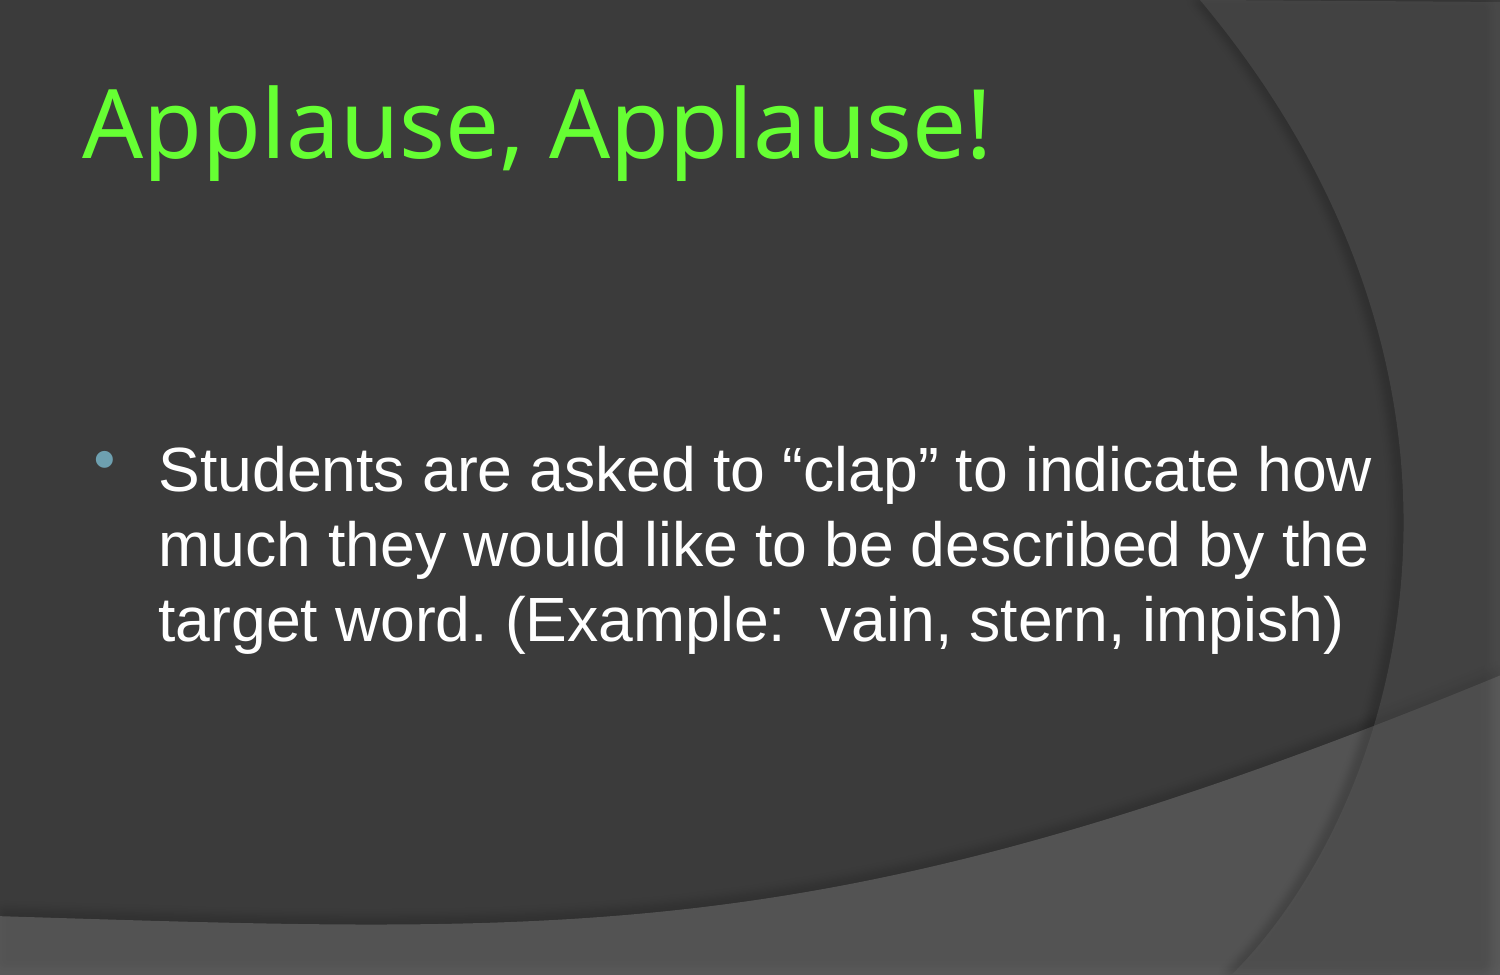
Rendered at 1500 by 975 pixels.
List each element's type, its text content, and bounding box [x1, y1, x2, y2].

list Students are asked to “clap” to indicate how much they would like to be described by the target word. (Example: vain, stern, impish) [74, 420, 1426, 690]
title Applause, Applause! [74, 38, 1301, 202]
